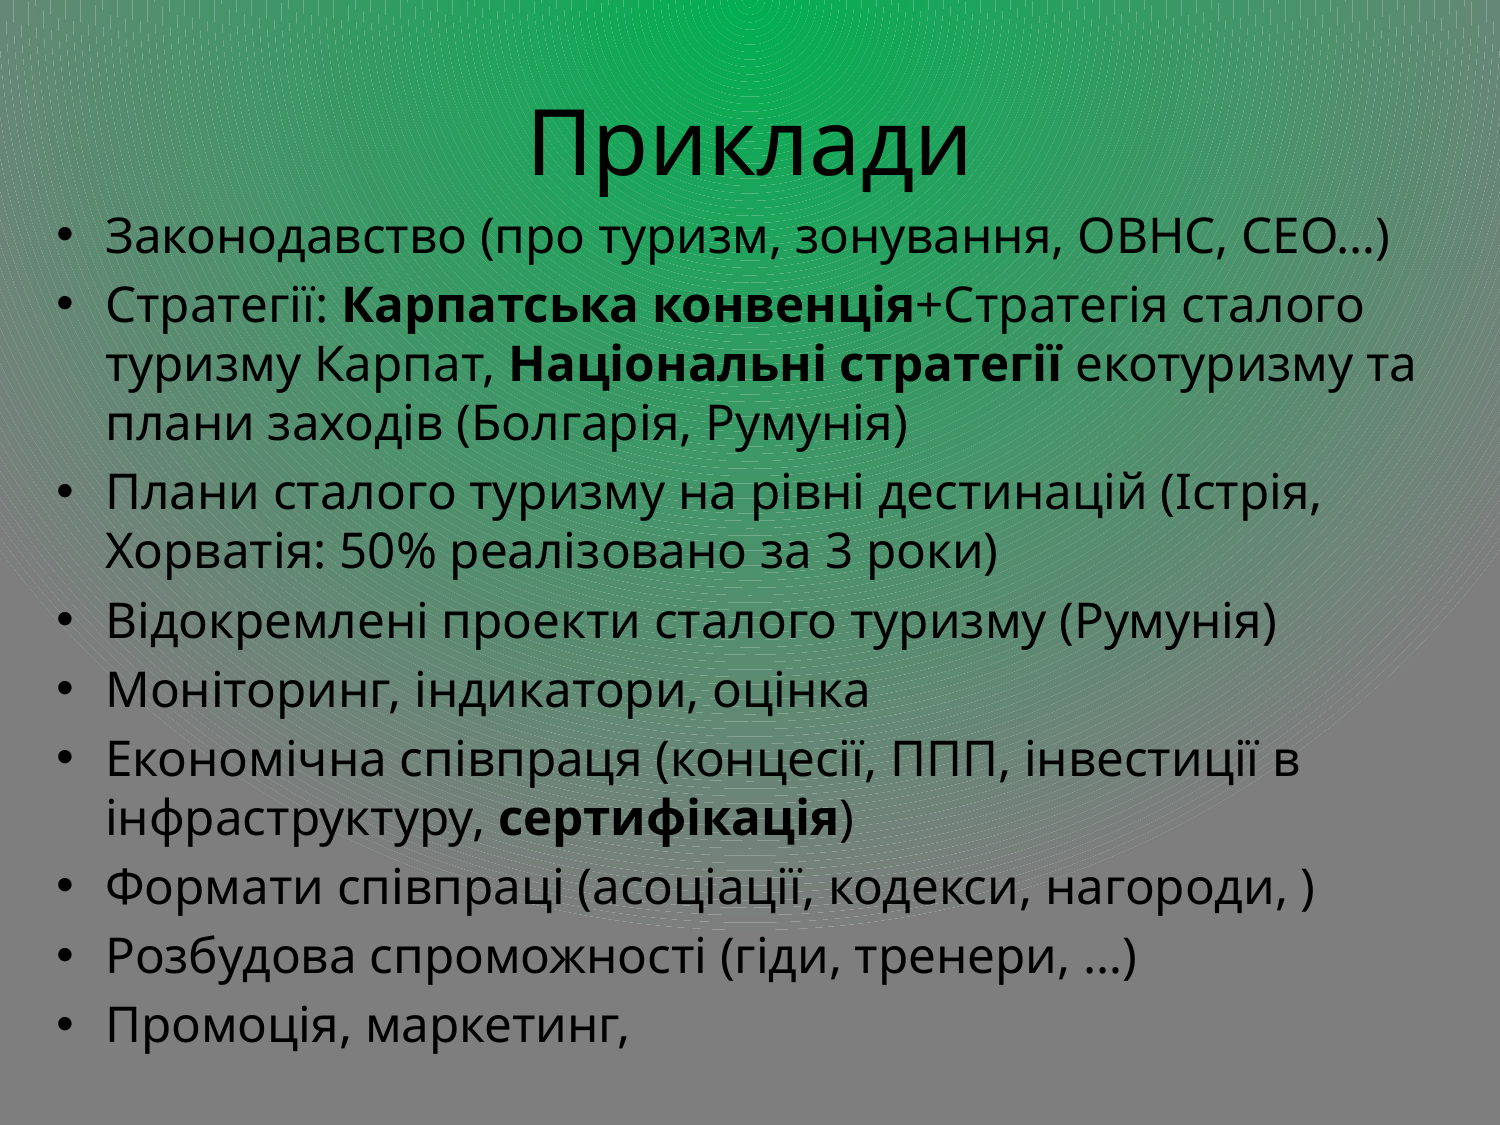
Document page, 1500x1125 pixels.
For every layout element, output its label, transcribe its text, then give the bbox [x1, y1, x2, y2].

list Законодавство (про туризм, зонування, ОВНС, СЕО…) Стратегії: Карпатська конвенція+Стратегія сталого туризму Карпат, Національні стратегії екотуризму та плани заходів (Болгарія, Румунія) Плани сталого туризму на рівні дестинацій (Істрія, Хорватія: 50% реалізовано за 3 роки) Відокремлені проекти сталого туризму (Румунія) Моніторинг, індикатори, оцінка Економічна співпраця (концесії, ППП, інвестиції в інфраструктуру, сертифікація) Формати співпраці (асоціації, кодекси, нагороди, ) Розбудова спроможності (гіди, тренери, …) Промоція, маркетинг, [41, 196, 1483, 1083]
title Приклади [75, 45, 1425, 196]
